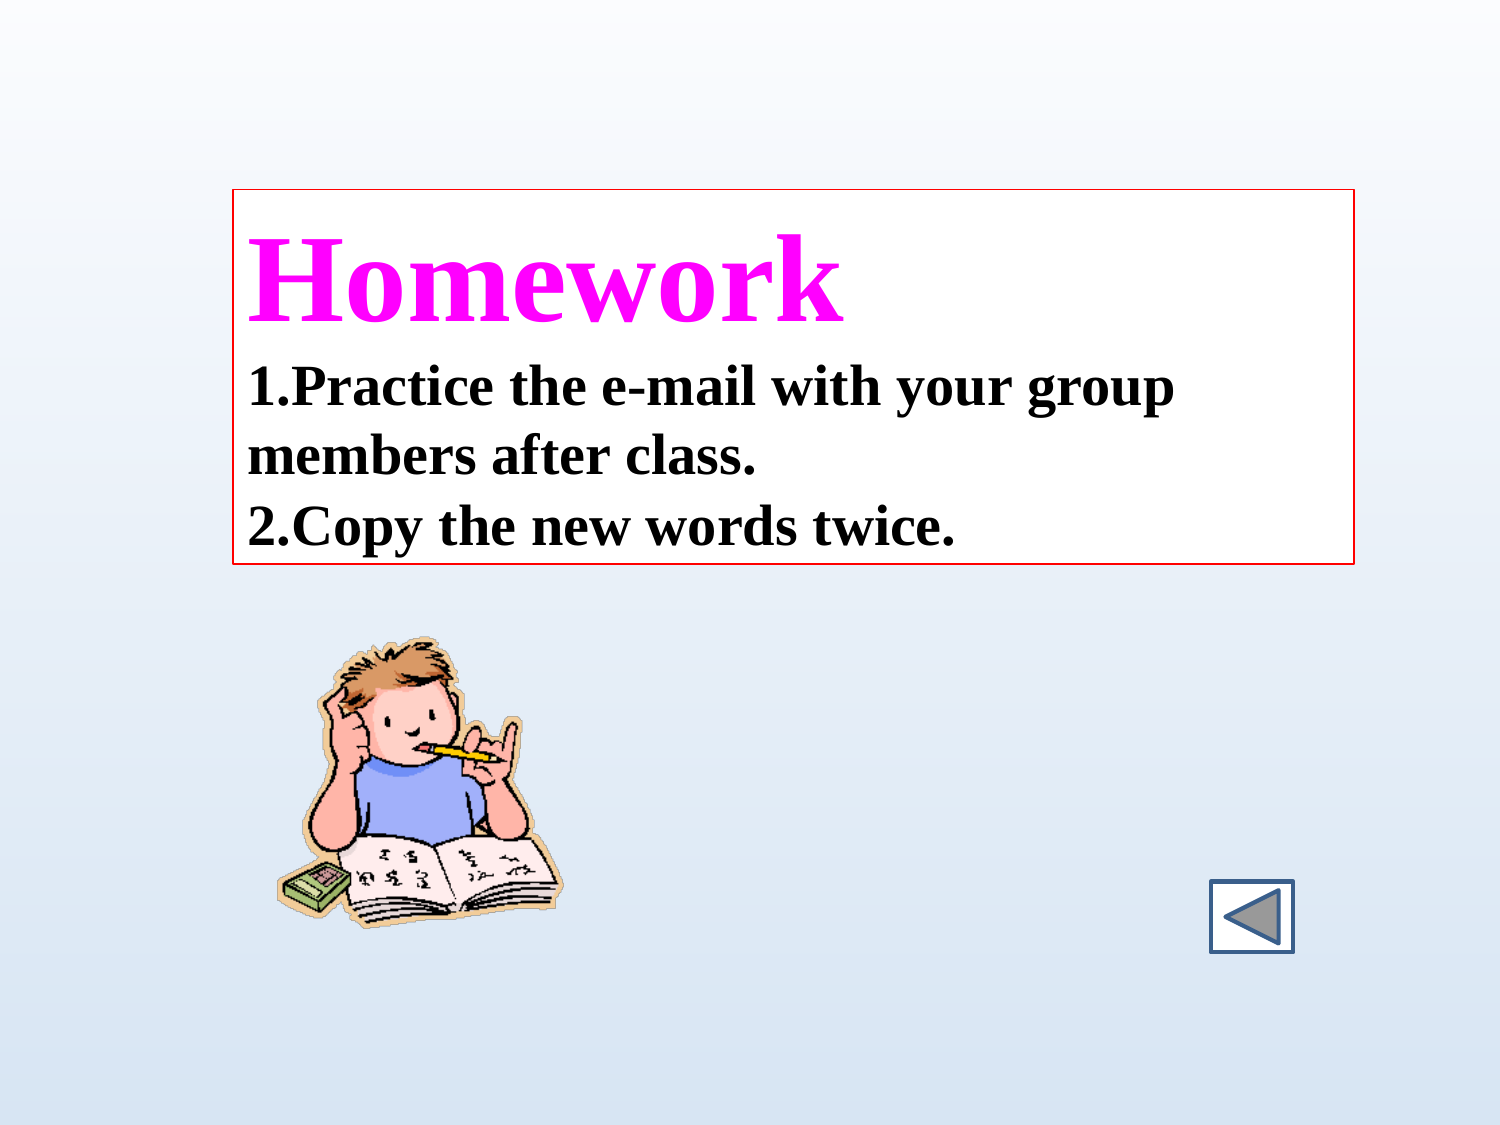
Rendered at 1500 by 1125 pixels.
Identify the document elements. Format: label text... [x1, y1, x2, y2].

picture [276, 632, 568, 933]
text_box [1209, 879, 1295, 954]
text_box Homework 1.Practice the e-mail with your group members after class. 2.Copy the new words twice. [232, 189, 1355, 565]
